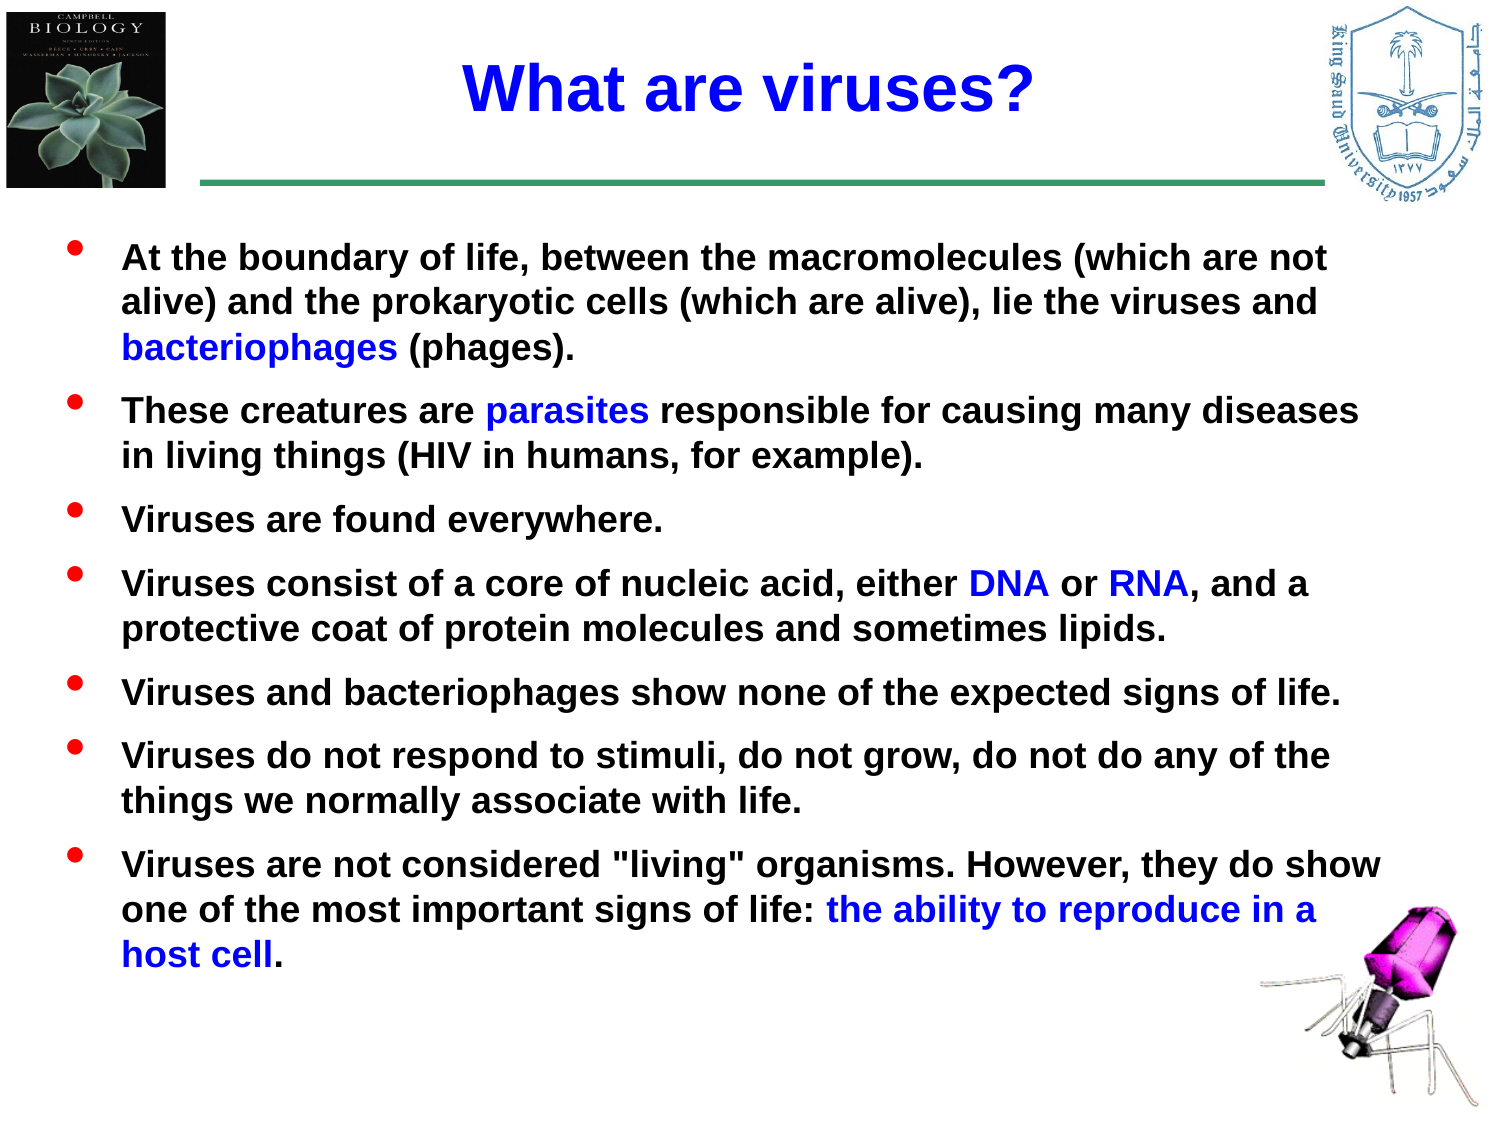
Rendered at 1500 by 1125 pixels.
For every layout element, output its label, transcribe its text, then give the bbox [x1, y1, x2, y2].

list At the boundary of life, between the macromolecules (which are not alive) and the prokaryotic cells (which are alive), lie the viruses and bacteriophages (phages). These creatures are parasites responsible for causing many diseases in living things (HIV in humans, for example). Viruses are found everywhere. Viruses consist of a core of nucleic acid, either DNA or RNA, and a protective coat of protein molecules and sometimes lipids. Viruses and bacteriophages show none of the expected signs of life. Viruses do not respond to stimuli, do not grow, do not do any of the things we normally associate with life. Viruses are not considered "living" organisms. However, they do show one of the most important signs of life: the ability to reproduce in a host cell. [50, 224, 1413, 950]
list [1249, 896, 1488, 1113]
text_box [5, 0, 1488, 209]
